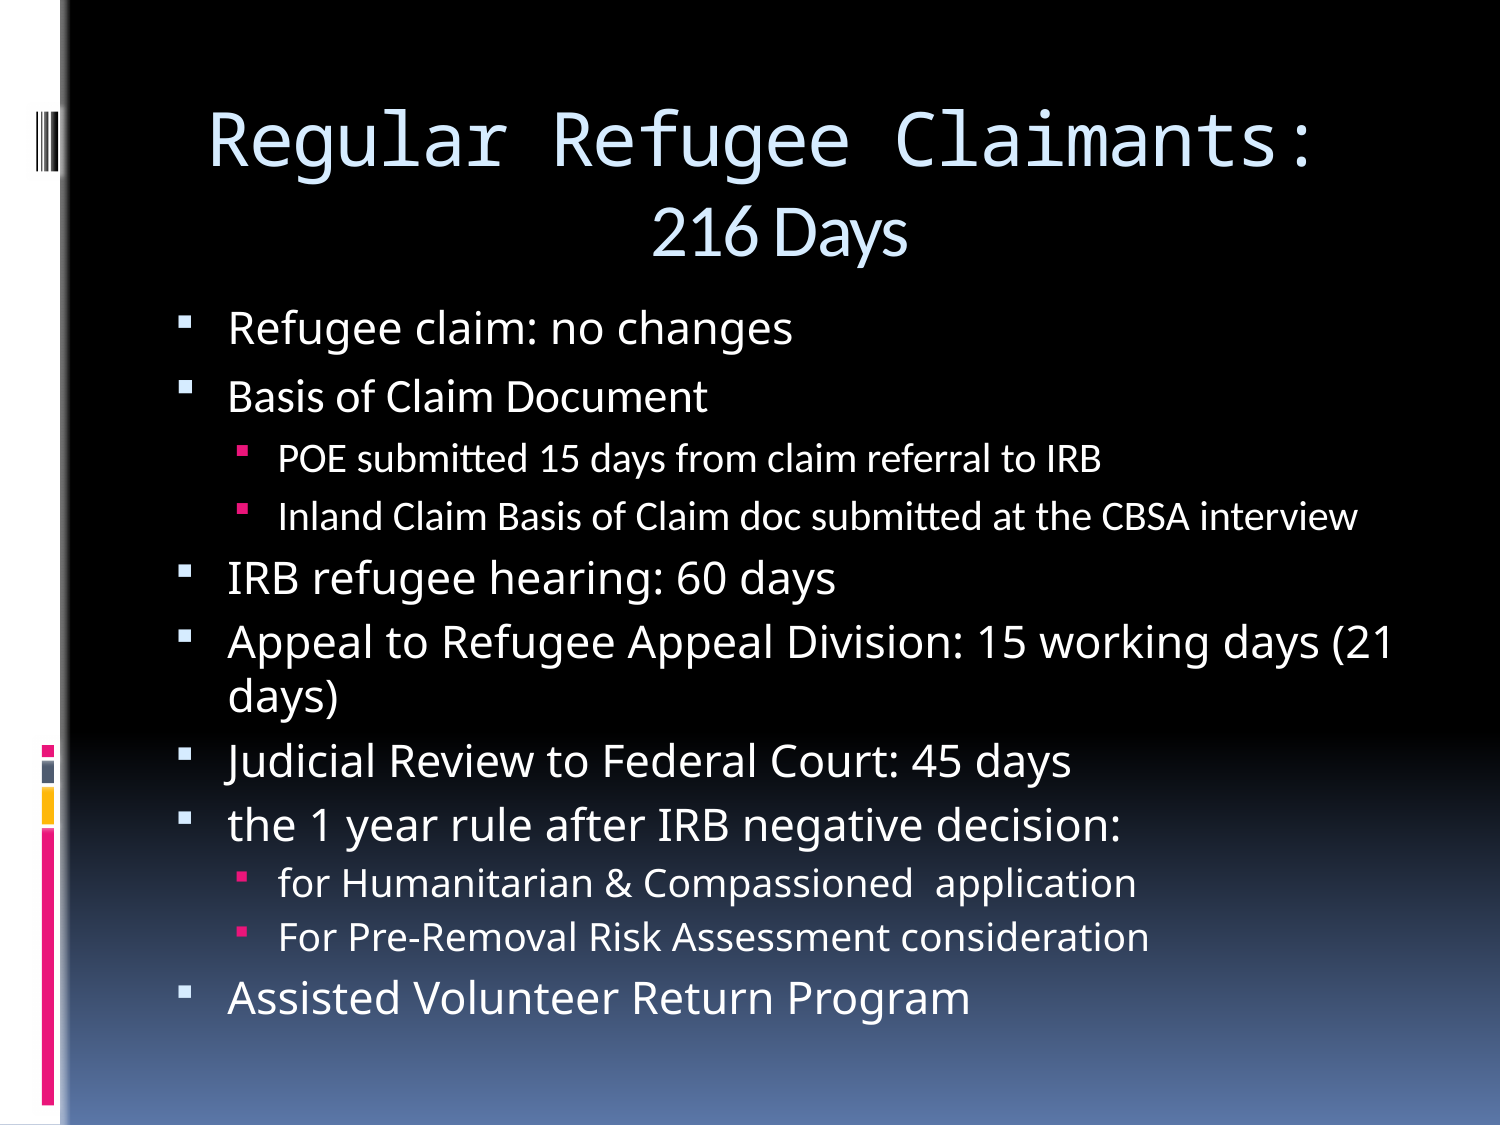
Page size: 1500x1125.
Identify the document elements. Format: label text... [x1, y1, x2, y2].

list Refugee claim: no changes Basis of Claim Document POE submitted 15 days from claim referral to IRB Inland Claim Basis of Claim doc submitted at the CBSA interview IRB refugee hearing: 60 days Appeal to Refugee Appeal Division: 15 working days (21 days) Judicial Review to Federal Court: 45 days the 1 year rule after IRB negative decision: for Humanitarian & Compassioned application For Pre-Removal Risk Assessment consideration Assisted Volunteer Return Program [150, 292, 1425, 1043]
title Regular Refugee Claimants: 216 Days [150, 83, 1425, 268]
